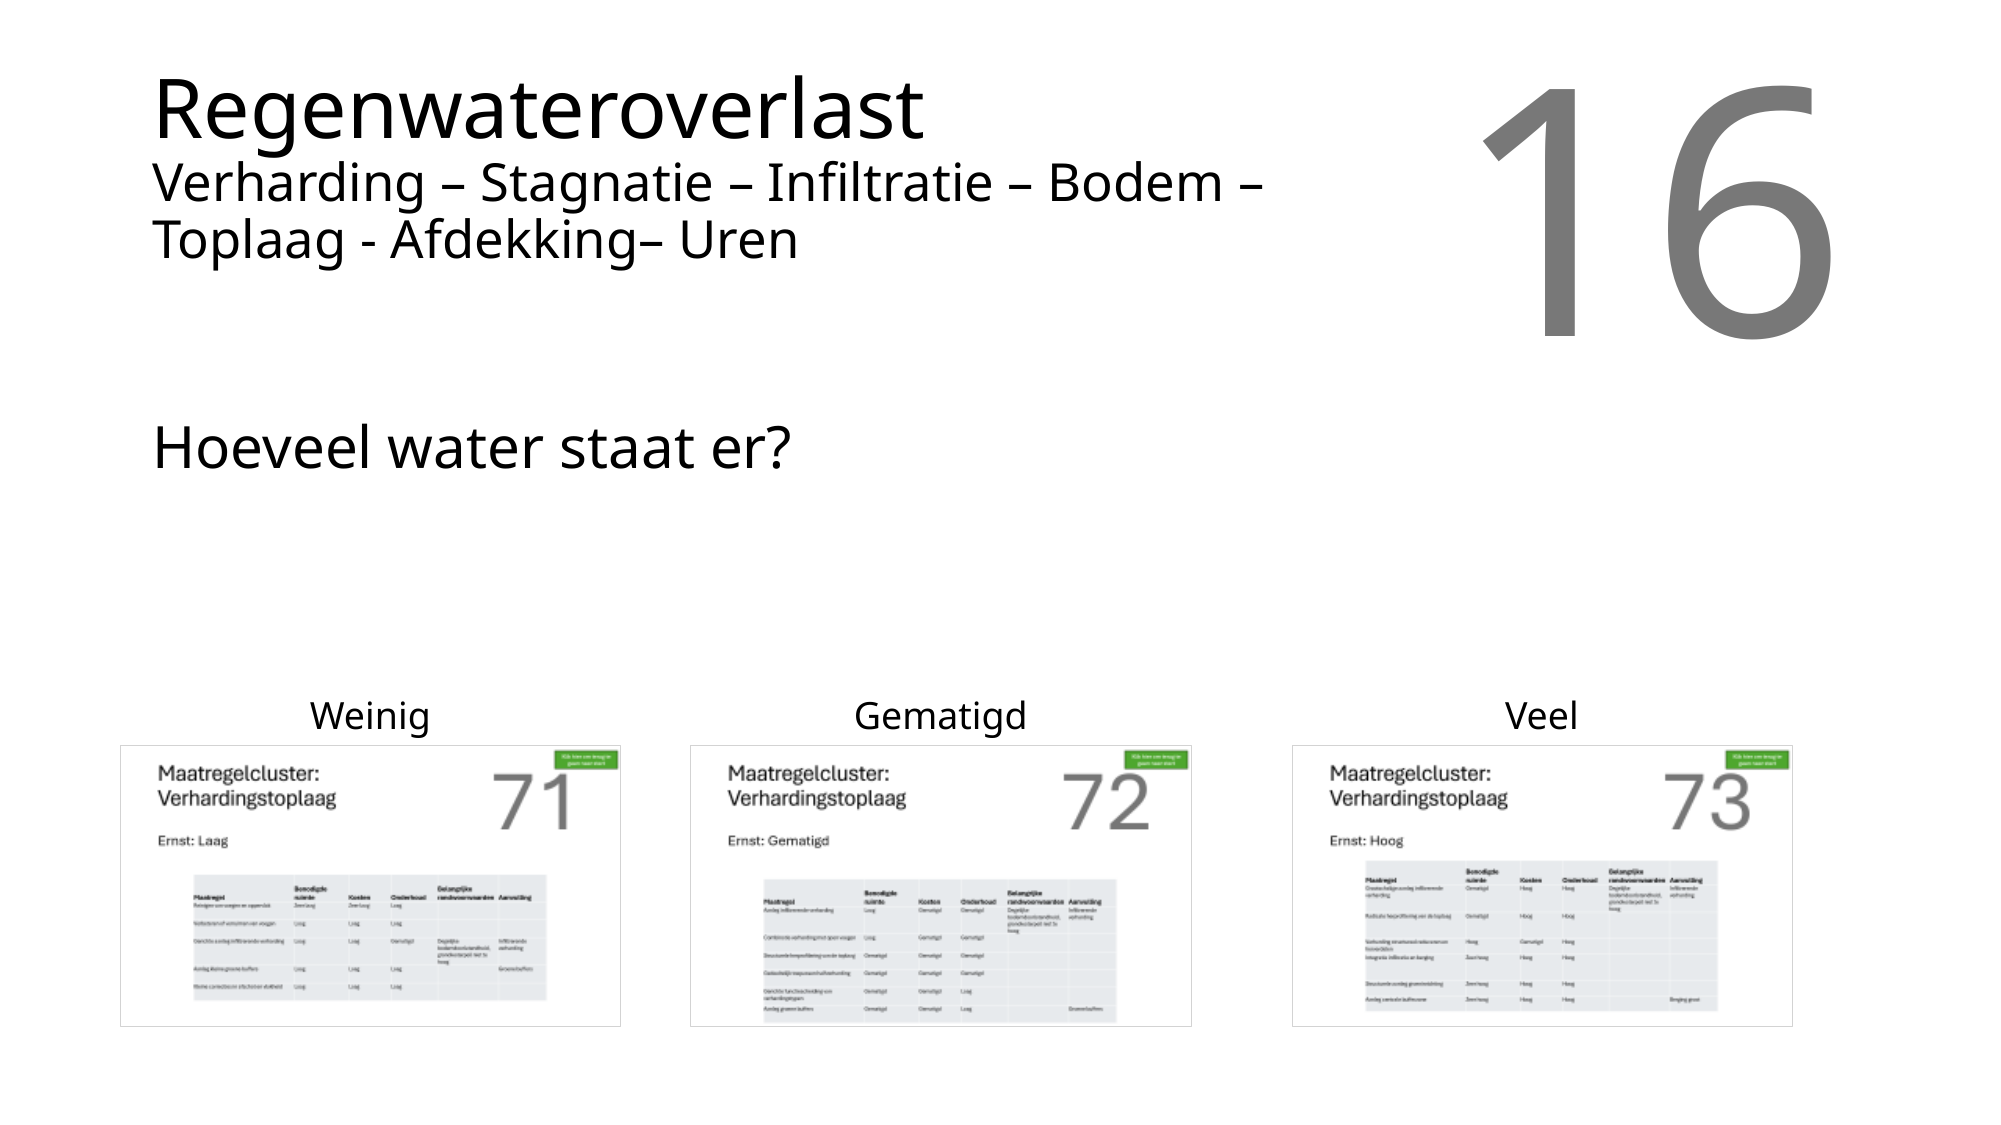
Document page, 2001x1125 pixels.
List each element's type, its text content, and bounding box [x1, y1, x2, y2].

picture [121, 746, 620, 1026]
text_box Gematigd [712, 684, 1170, 745]
text_box Weinig [153, 684, 588, 745]
title Regenwateroverlast Verharding – Stagnatie – Infiltratie – Bodem – Toplaag - Afdekking– Uren [137, 59, 1360, 278]
slide_number 16 [1396, 59, 1863, 393]
picture [691, 746, 1191, 1026]
picture [1293, 746, 1792, 1026]
text_box Veel [1313, 684, 1771, 745]
list Hoeveel water staat er? [137, 410, 1863, 552]
